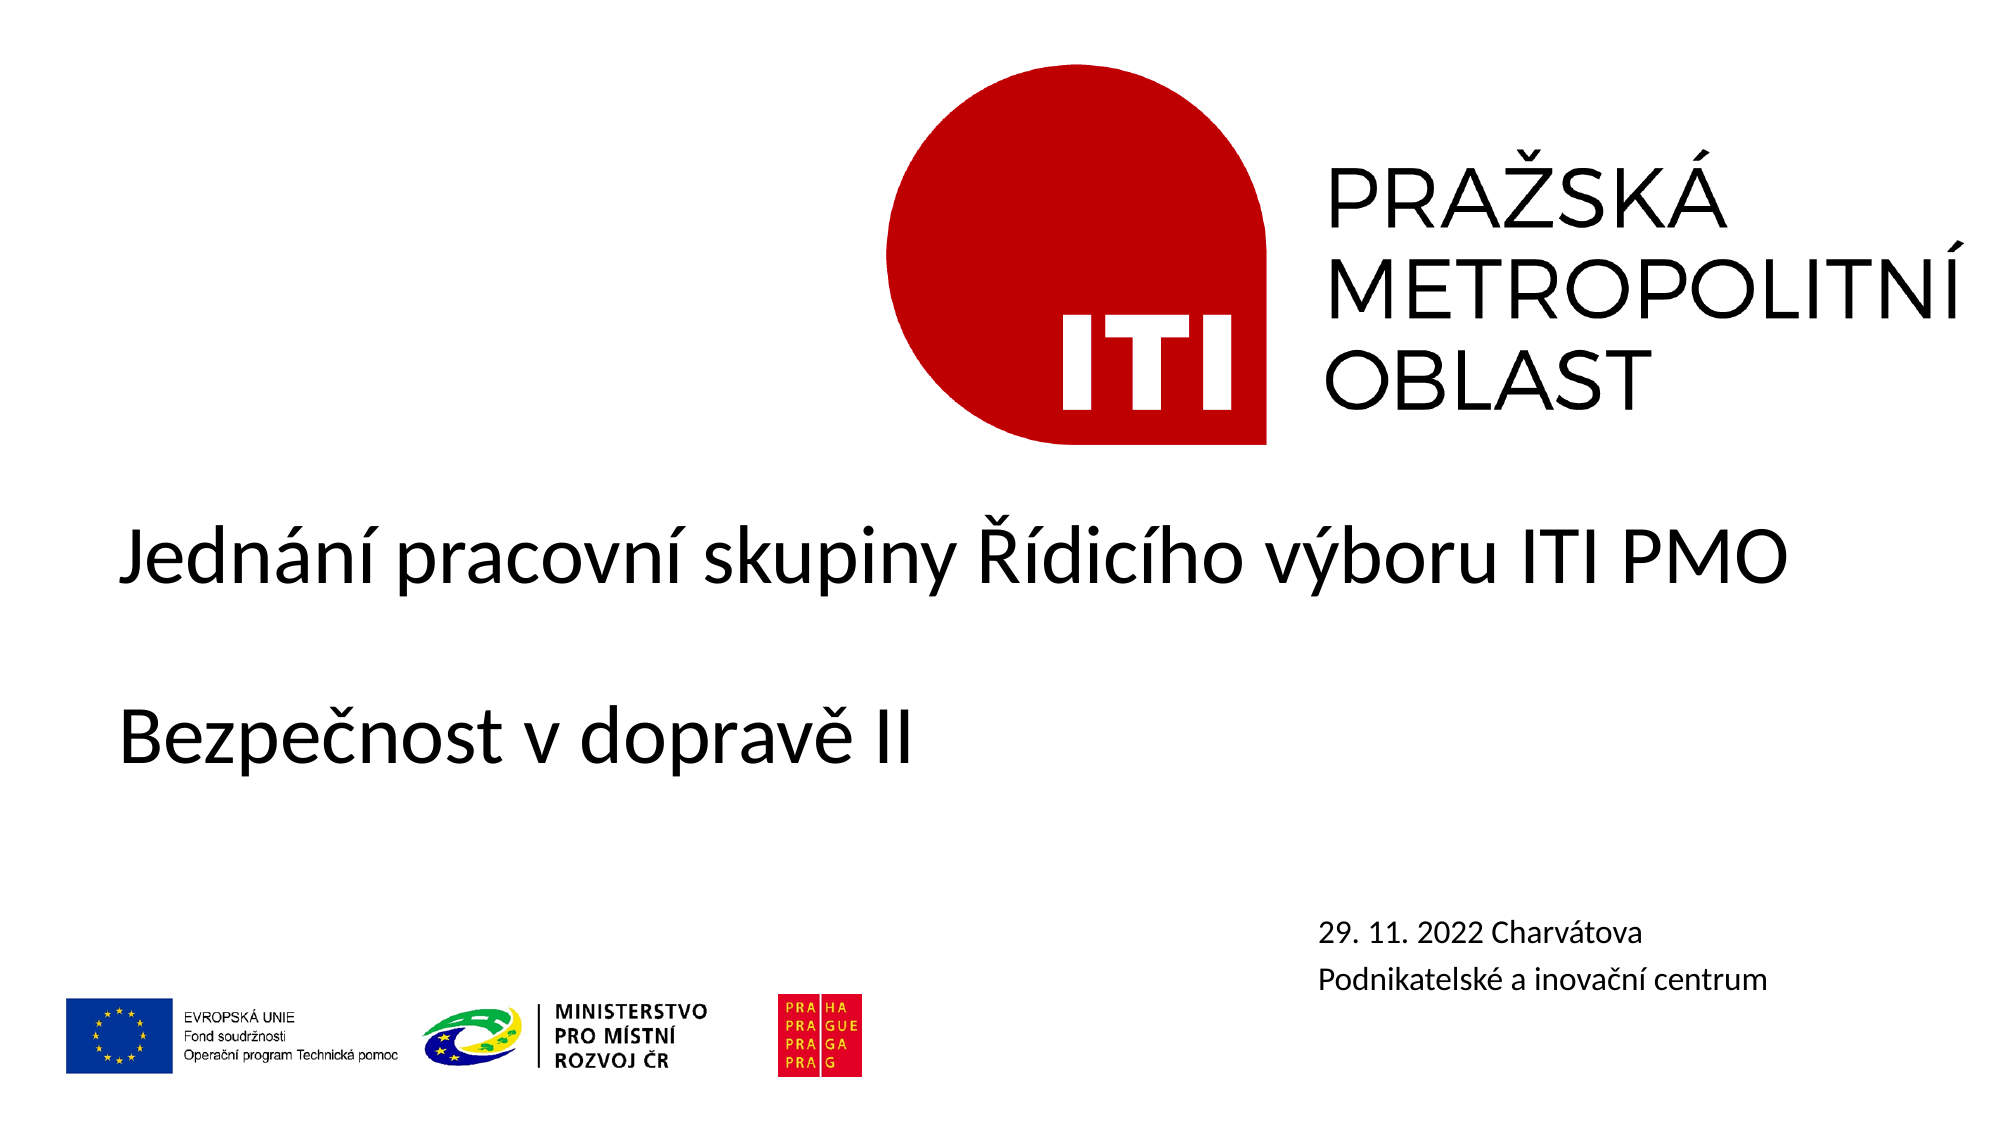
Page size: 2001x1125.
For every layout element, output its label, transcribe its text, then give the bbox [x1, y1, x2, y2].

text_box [42, 973, 862, 1098]
picture [886, 64, 1964, 445]
title Jednání pracovní skupiny Řídicího výboru ITI PMO Bezpečnost v dopravě II 29. 11. 2022 Charvátova Podnikatelské a inovační centrum [103, 473, 1933, 1005]
